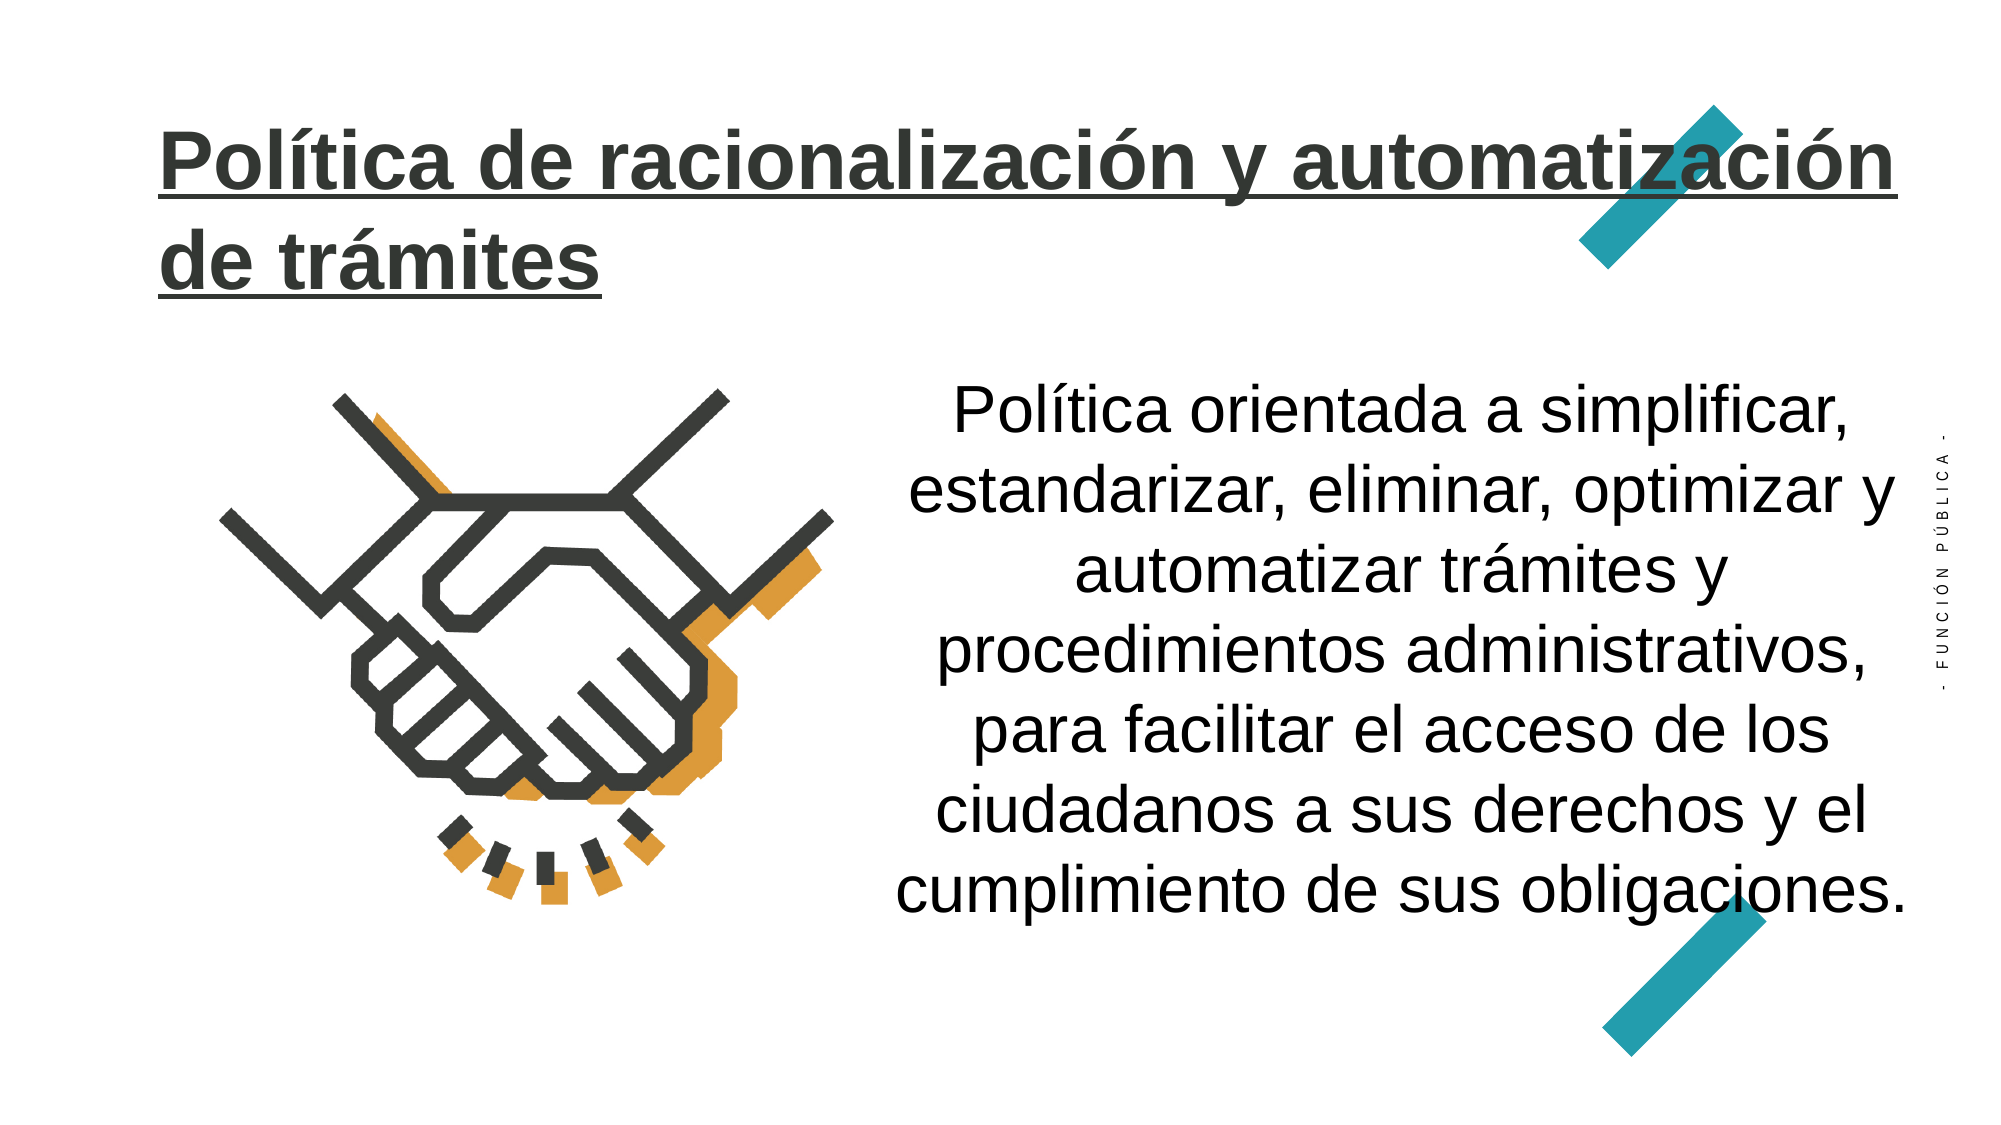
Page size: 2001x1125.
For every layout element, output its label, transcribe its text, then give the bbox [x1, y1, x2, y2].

text_box Política orientada a simplificar, estandarizar, eliminar, optimizar y automatizar trámites y procedimientos administrativos, para facilitar el acceso de los ciudadanos a sus derechos y el cumplimiento de sus obligaciones. [879, 358, 1593, 933]
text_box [1593, 119, 1752, 1043]
text_box Política de racionalización y automatización de trámites [143, 98, 1926, 314]
text_box Política orientada a simplificar, estandarizar, eliminar, optimizar y automatizar trámites y procedimientos administrativos, para facilitar el acceso de los ciudadanos a sus derechos y el cumplimiento de sus obligaciones. [1752, 358, 1926, 933]
picture [218, 388, 834, 905]
